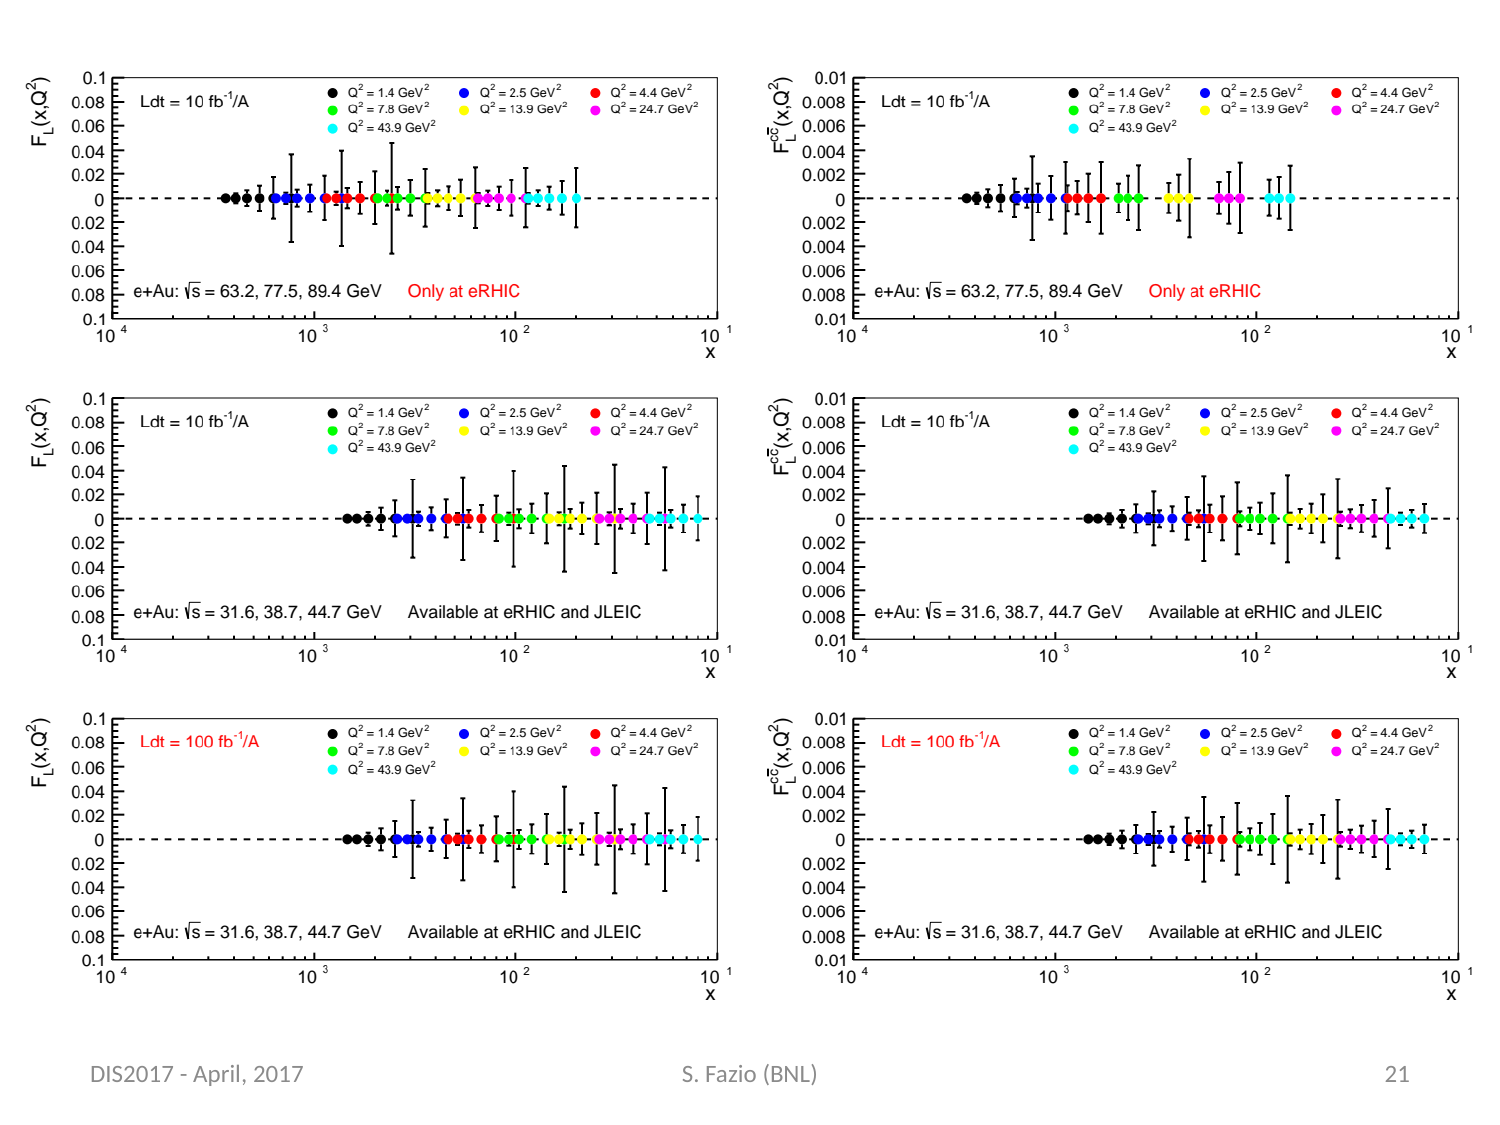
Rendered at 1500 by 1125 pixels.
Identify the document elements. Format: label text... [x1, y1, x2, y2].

slide_number 21 [1074, 1042, 1425, 1103]
picture [17, 52, 742, 1014]
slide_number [75, 1042, 425, 1103]
footer S. Fazio (BNL) [512, 1042, 988, 1103]
picture [758, 52, 1500, 1013]
